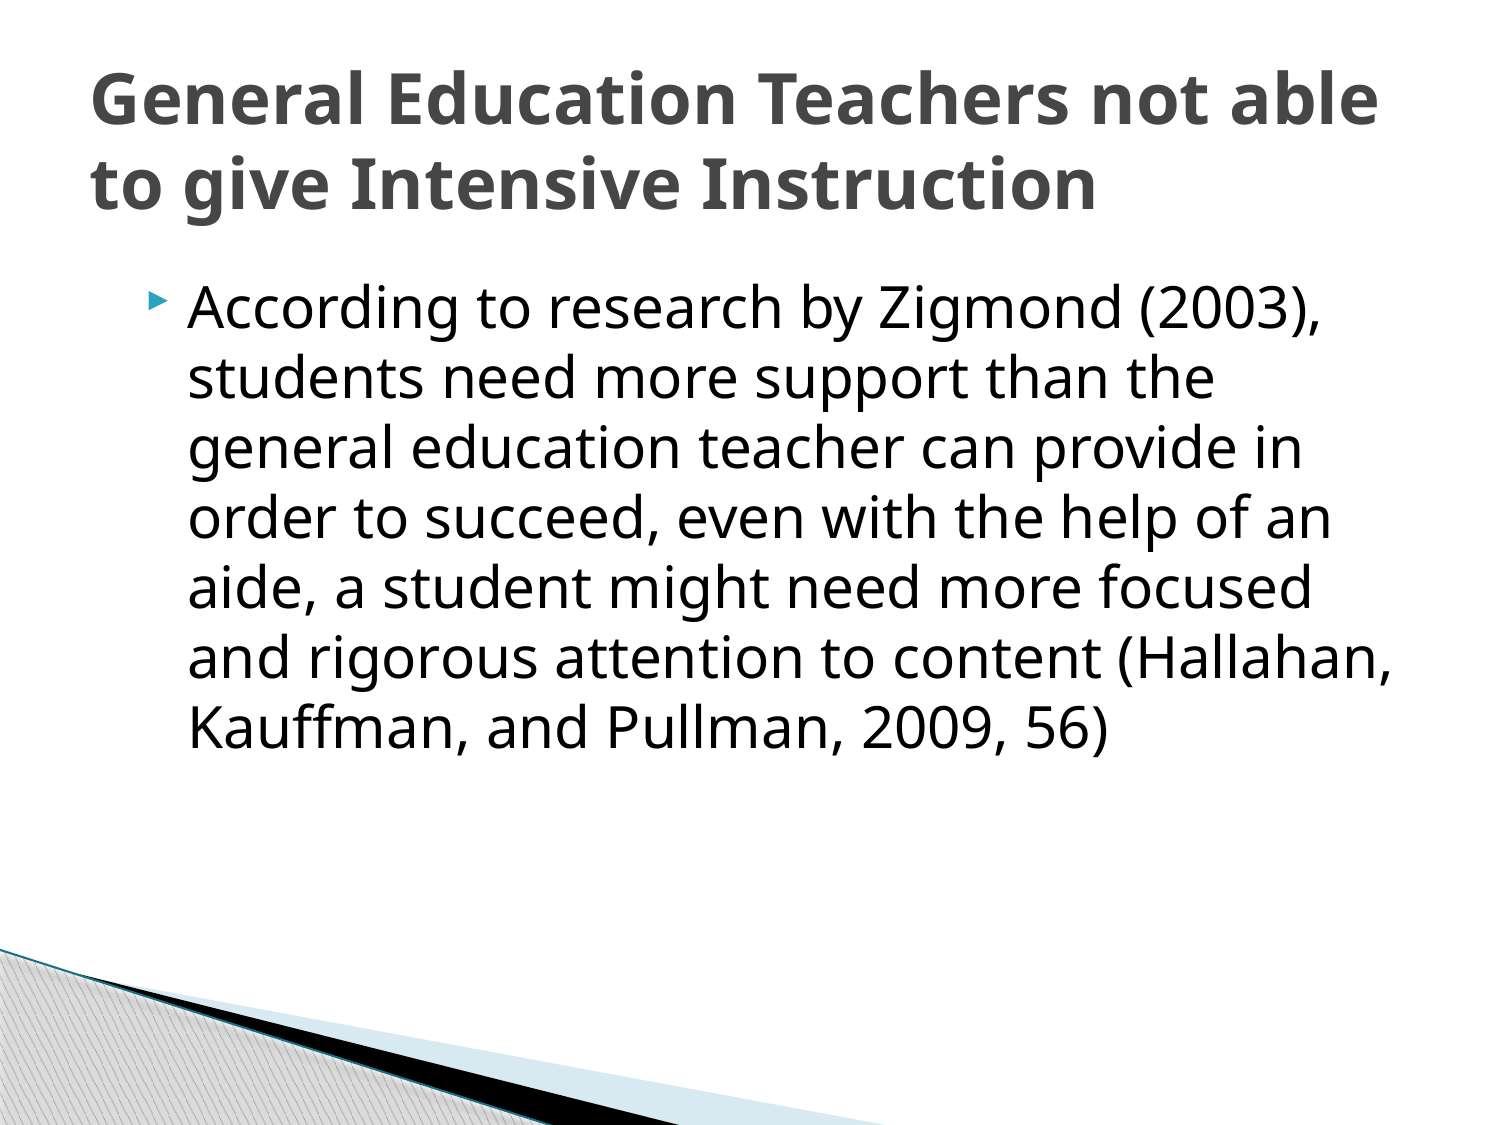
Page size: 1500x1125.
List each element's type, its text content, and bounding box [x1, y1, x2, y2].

title General Education Teachers not able to give Intensive Instruction [75, 45, 1425, 233]
list According to research by Zigmond (2003), students need more support than the general education teacher can provide in order to succeed, even with the help of an aide, a student might need more focused and rigorous attention to content (Hallahan, Kauffman, and Pullman, 2009, 56) [112, 262, 1426, 986]
